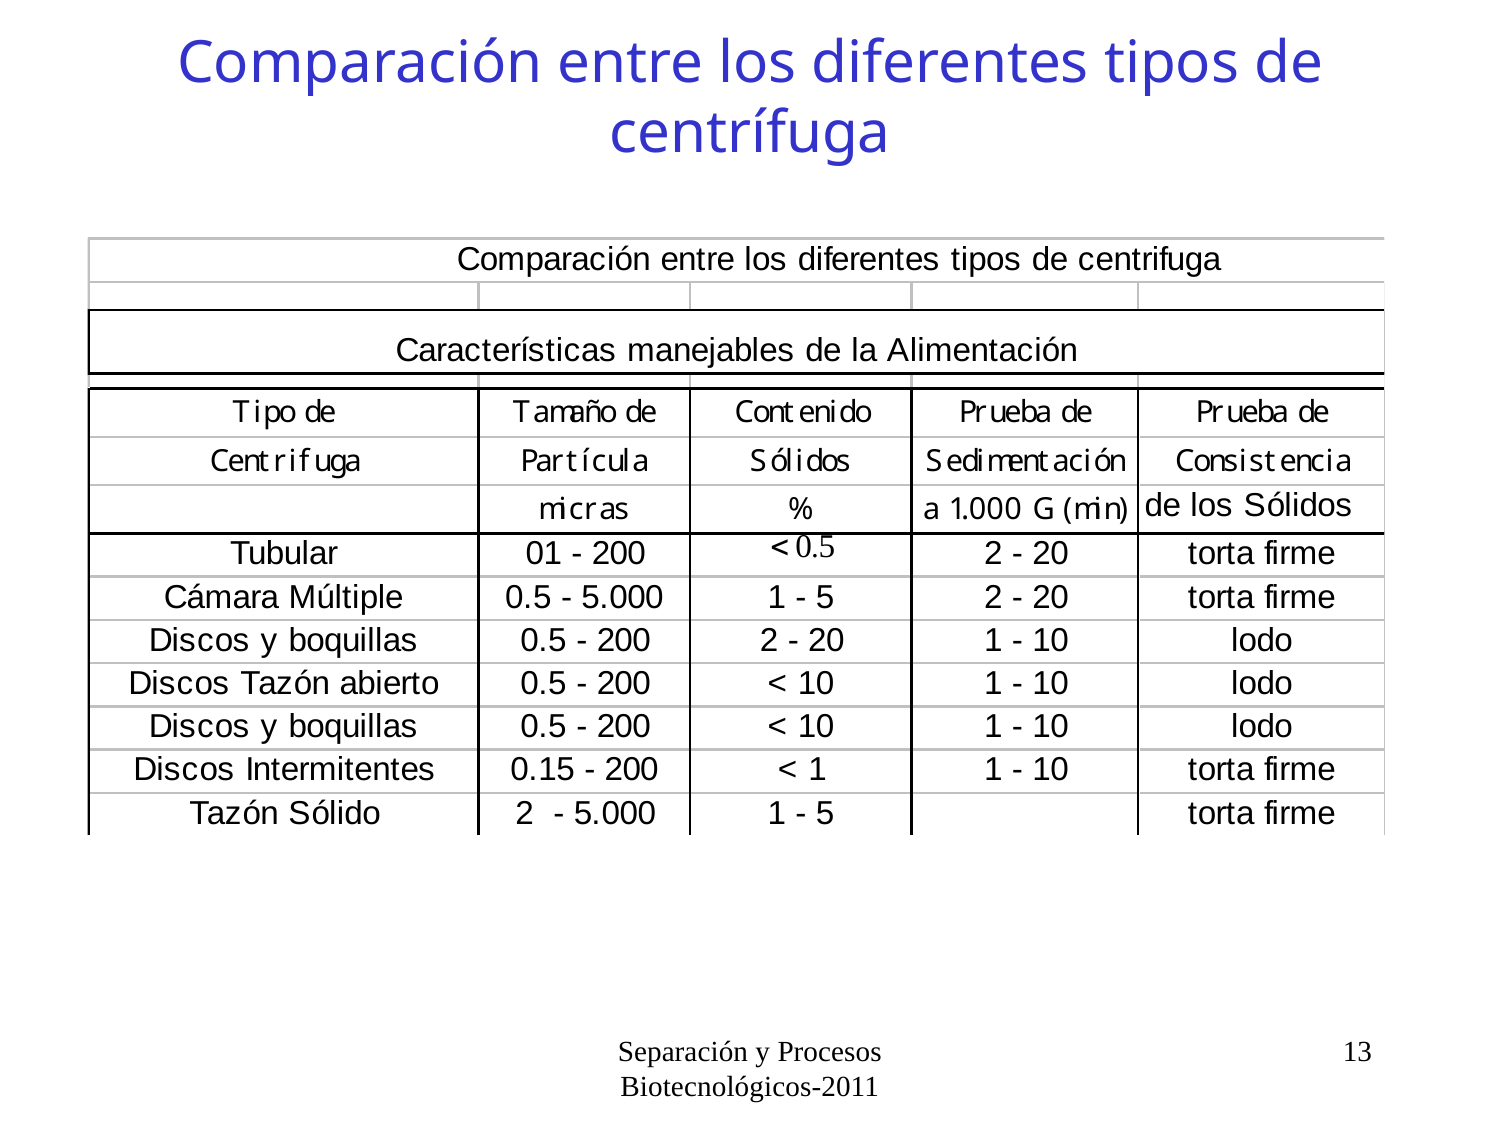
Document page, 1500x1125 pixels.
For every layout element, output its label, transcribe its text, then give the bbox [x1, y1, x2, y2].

title Comparación entre los diferentes tipos de centrífuga [112, 0, 1388, 188]
slide_number 13 [1074, 1024, 1388, 1101]
footer Separación y Procesos Biotecnológicos-2011 [512, 1024, 988, 1101]
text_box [87, 237, 1387, 838]
